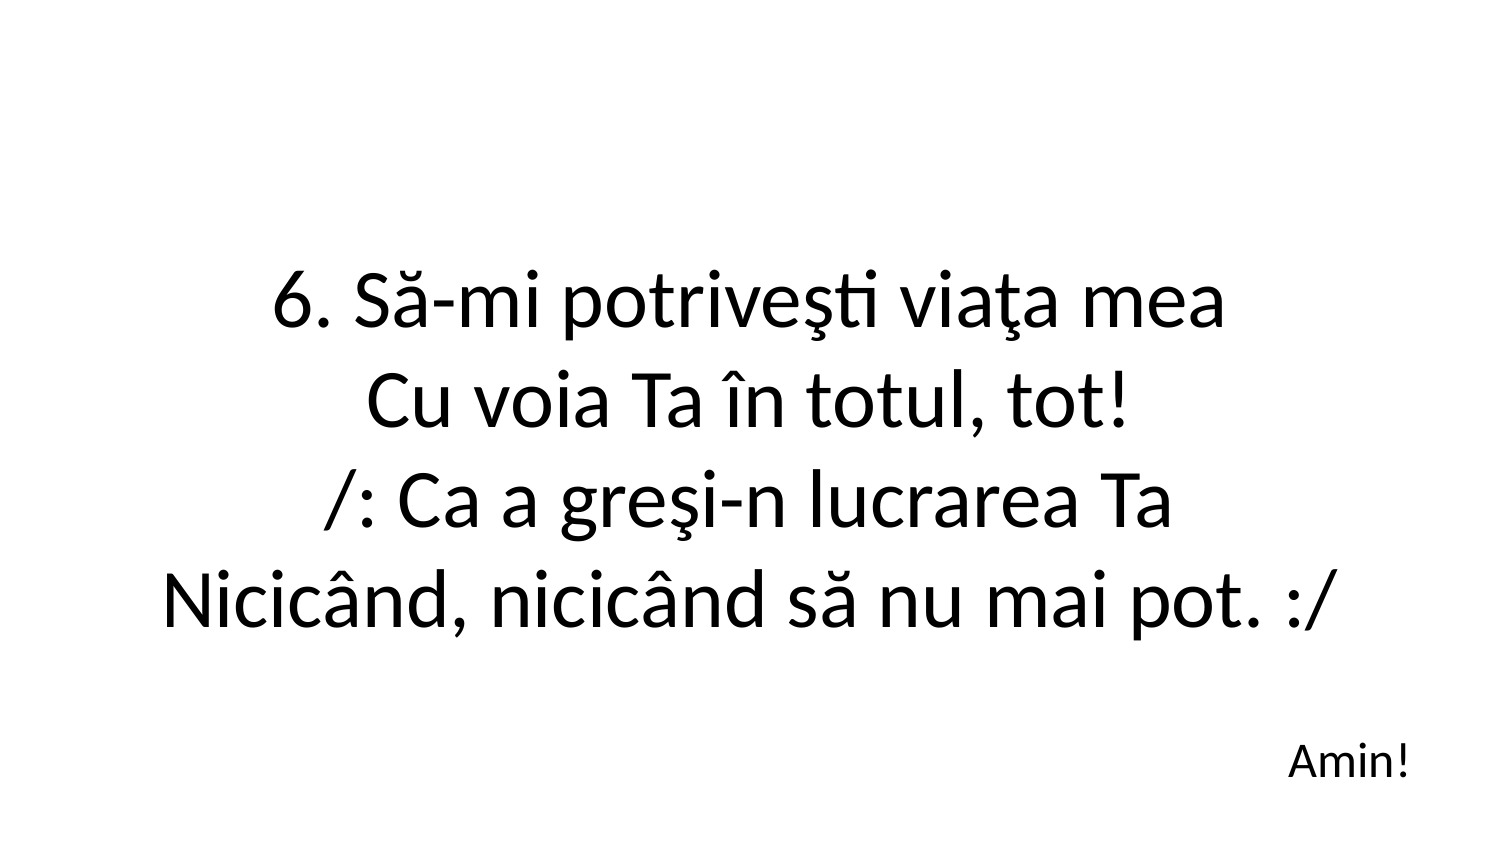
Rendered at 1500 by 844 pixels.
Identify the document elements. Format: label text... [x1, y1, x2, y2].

text_box 6. Să-mi potriveşti viaţa mea Cu voia Ta în totul, tot! /: Ca a greşi-n lucrarea Ta Nicicând, nicicând să nu mai pot. :/ [146, 192, 1354, 652]
text_box Amin! [1273, 674, 1427, 795]
